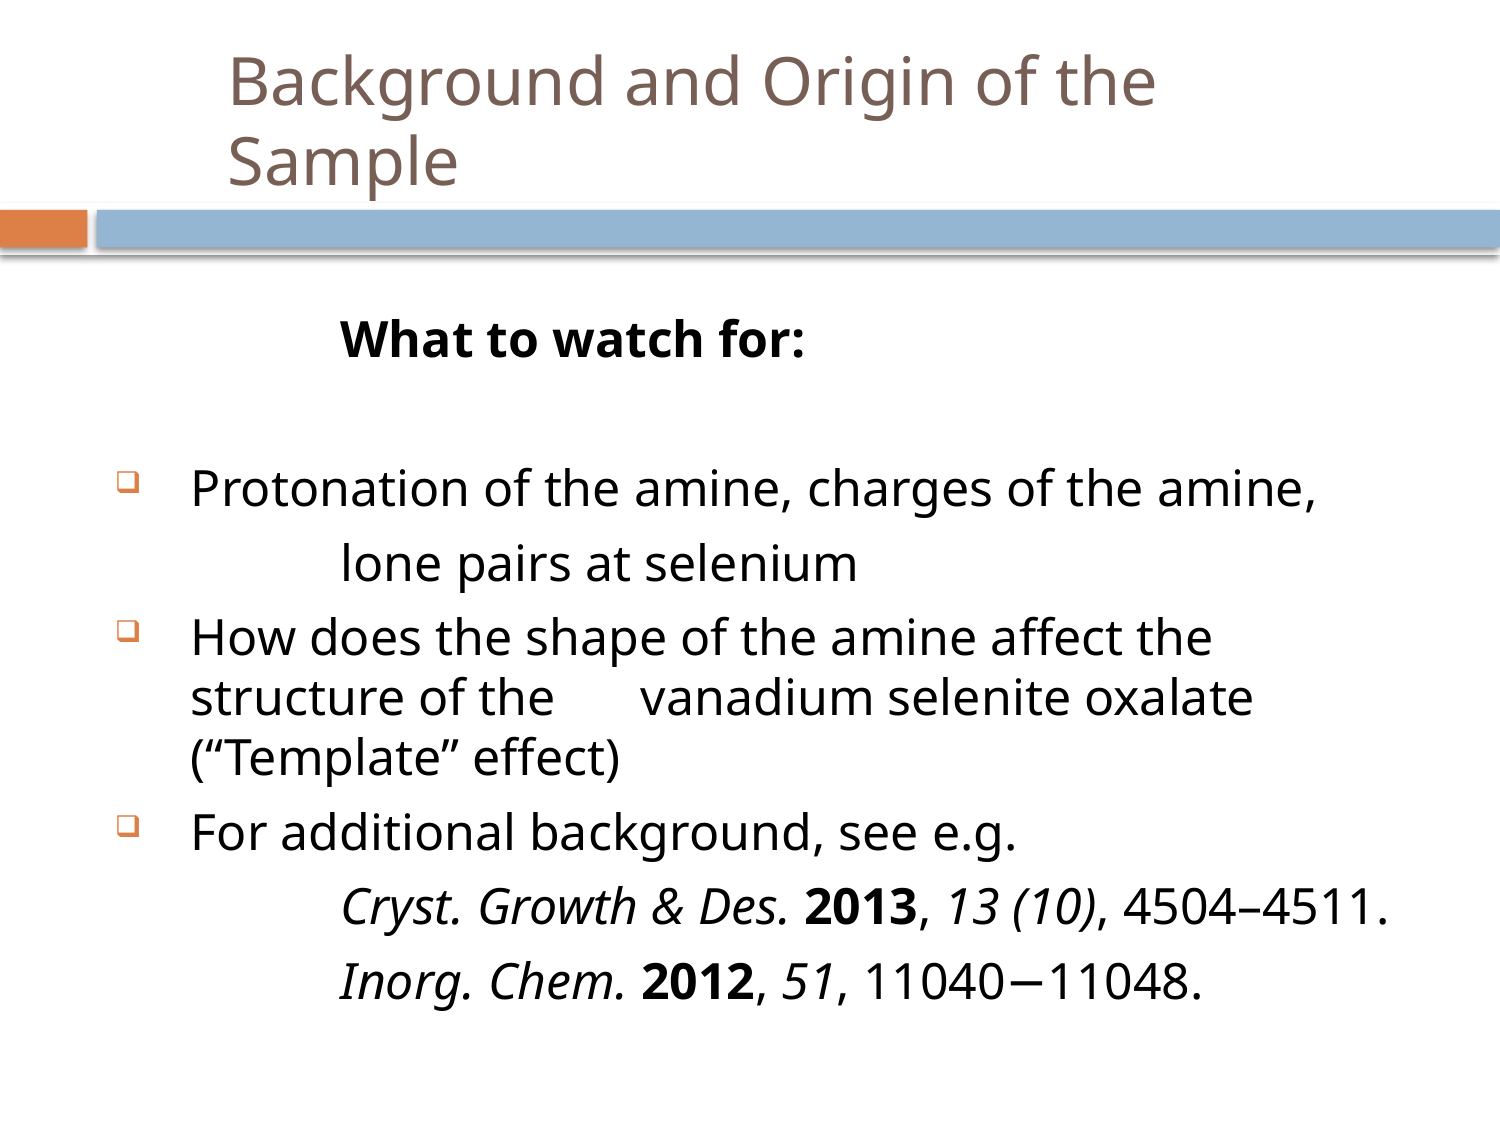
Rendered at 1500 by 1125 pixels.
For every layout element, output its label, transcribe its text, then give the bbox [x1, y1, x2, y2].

title Background and Origin of the Sample [212, 37, 1301, 201]
list What to watch for: Protonation of the amine, charges of the amine, lone pairs at selenium How does the shape of the amine affect the structure of the vanadium selenite oxalate (“Template” effect) For additional background, see e.g. Cryst. Growth & Des. 2013, 13 (10), 4504–4511. Inorg. Chem. 2012, 51, 11040−11048. [99, 299, 1438, 838]
